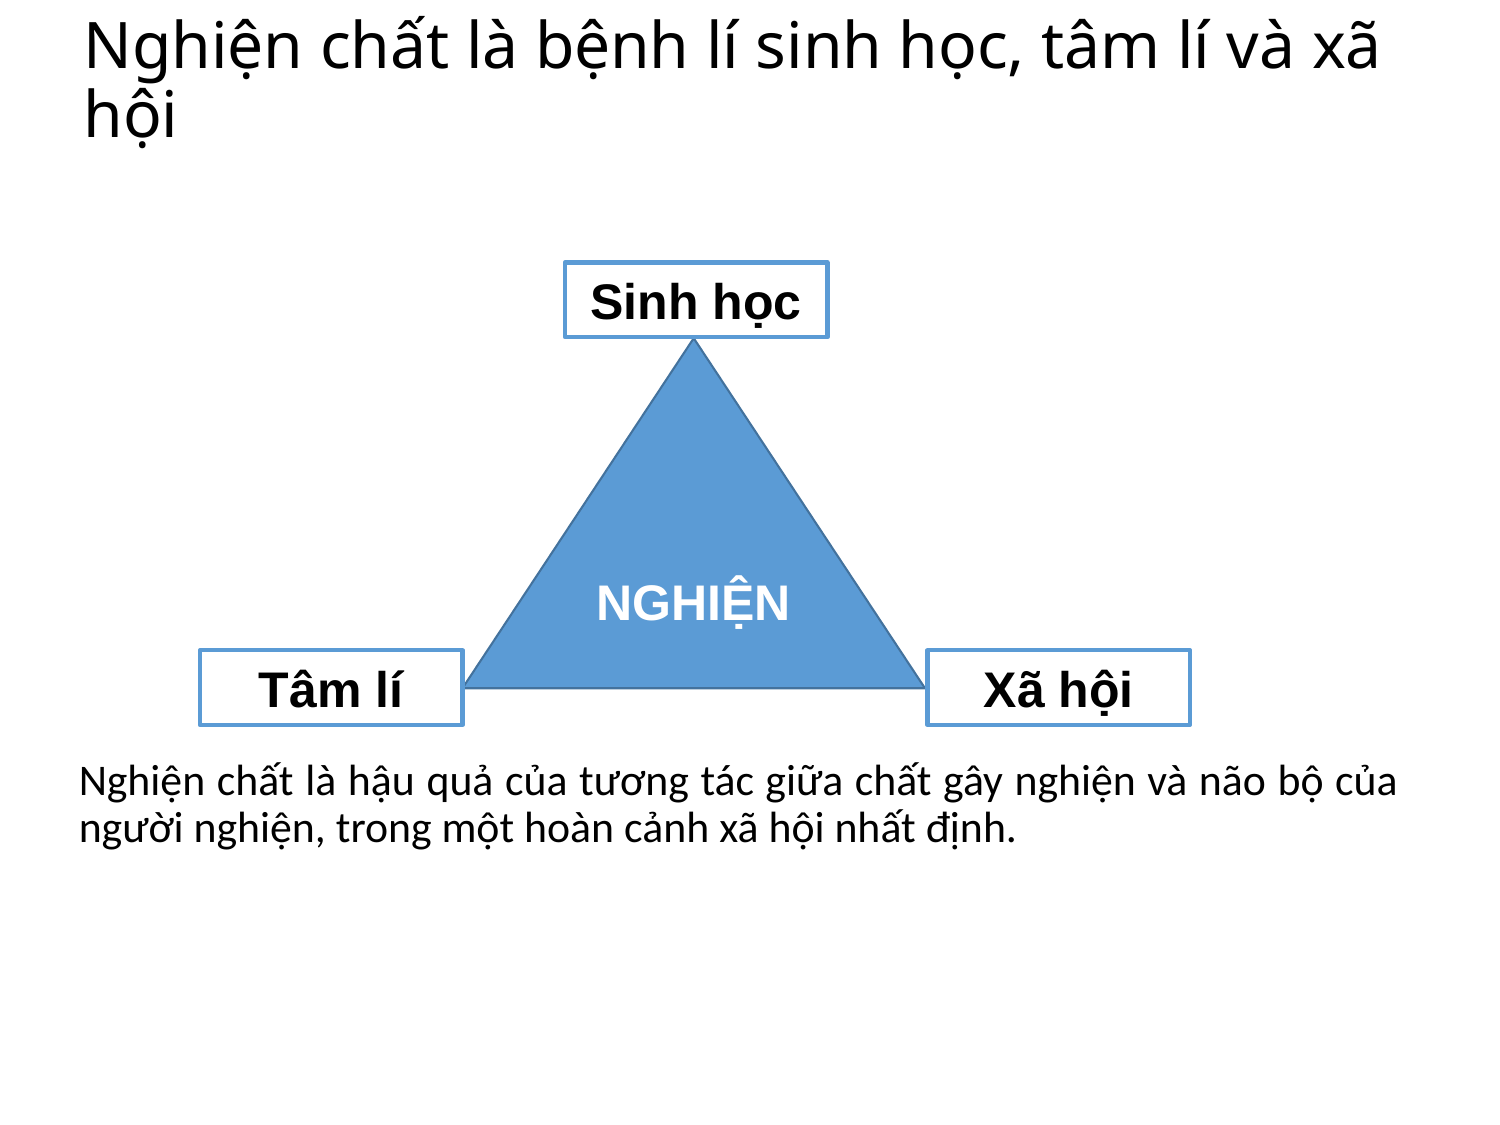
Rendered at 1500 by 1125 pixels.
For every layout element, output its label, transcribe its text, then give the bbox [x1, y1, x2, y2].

title Nghiện chất là bệnh lí sinh học, tâm lí và xã hội [68, 5, 1419, 160]
list Nghiện chất là hậu quả của tương tác giữa chất gây nghiện và não bộ của người nghiện, trong một hoàn cảnh xã hội nhất định. [63, 750, 1414, 1025]
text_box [199, 262, 1190, 726]
